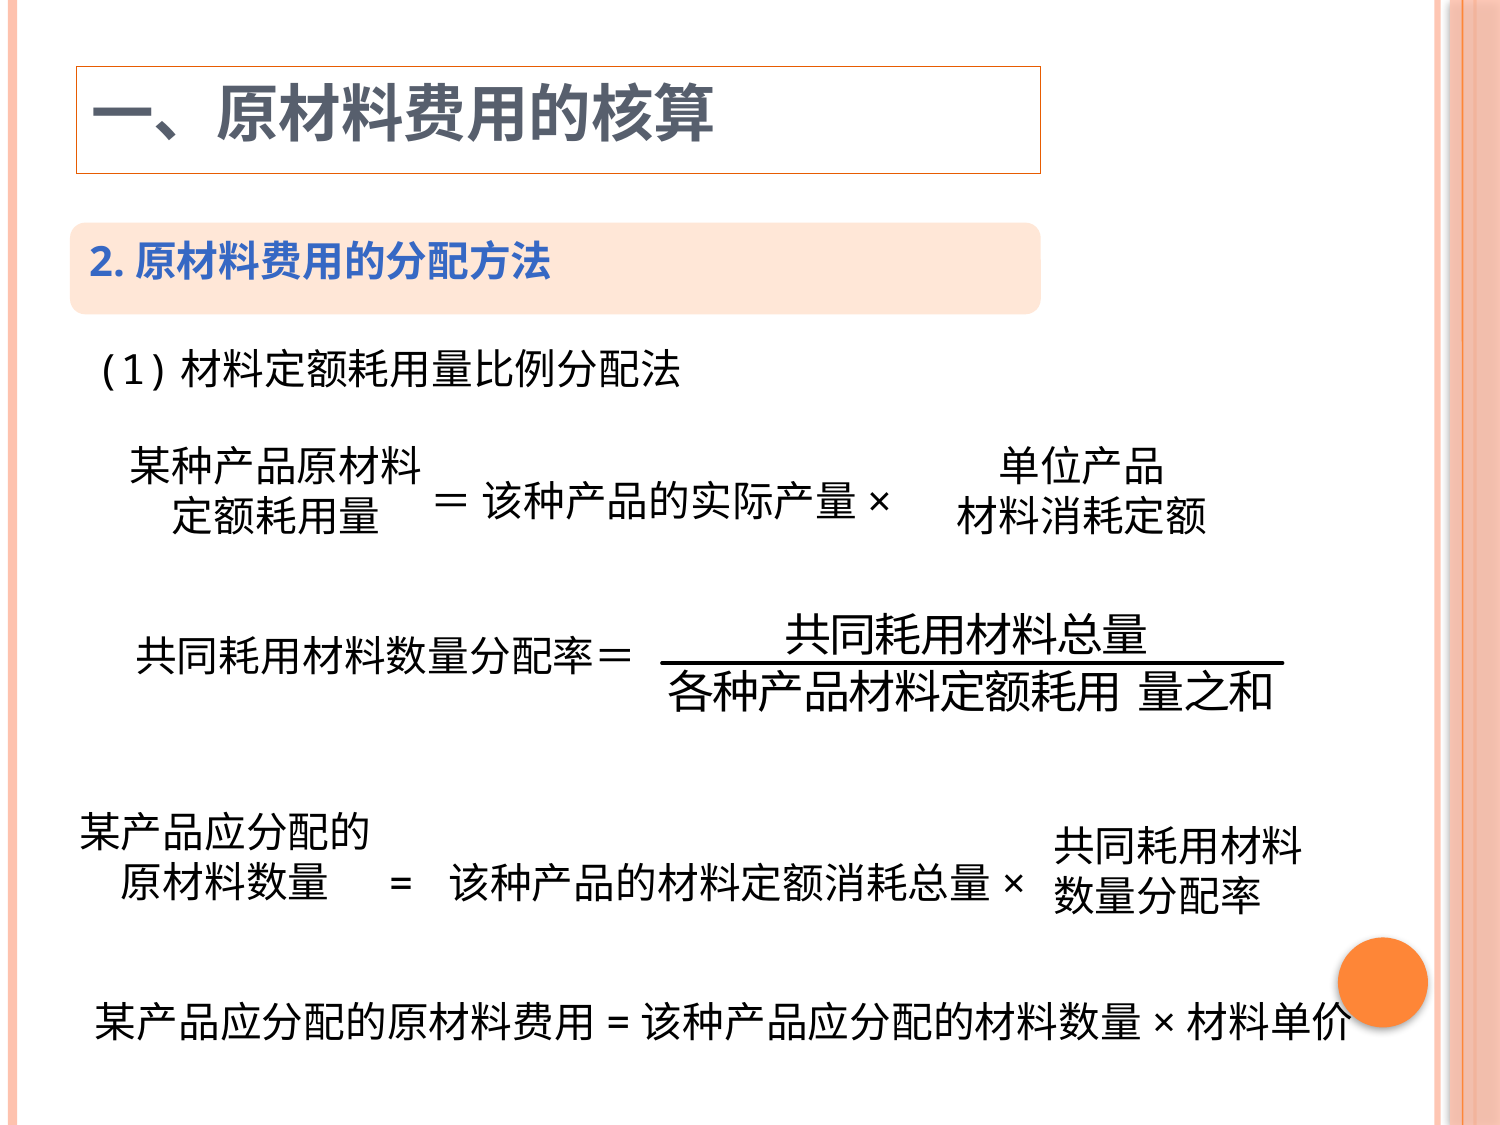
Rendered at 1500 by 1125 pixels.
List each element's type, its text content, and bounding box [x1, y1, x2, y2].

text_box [118, 597, 1301, 729]
text_box 某产品应分配的原材料费用=该种产品应分配的材料数量×材料单价 [36, 988, 1372, 1053]
text_box (1)材料定额耗用量比例分配法 [81, 336, 706, 401]
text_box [62, 798, 1320, 928]
text_box 2.原材料费用的分配方法 [69, 222, 1041, 315]
text_box 一、原材料费用的核算 [76, 66, 1041, 174]
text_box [113, 432, 1224, 549]
